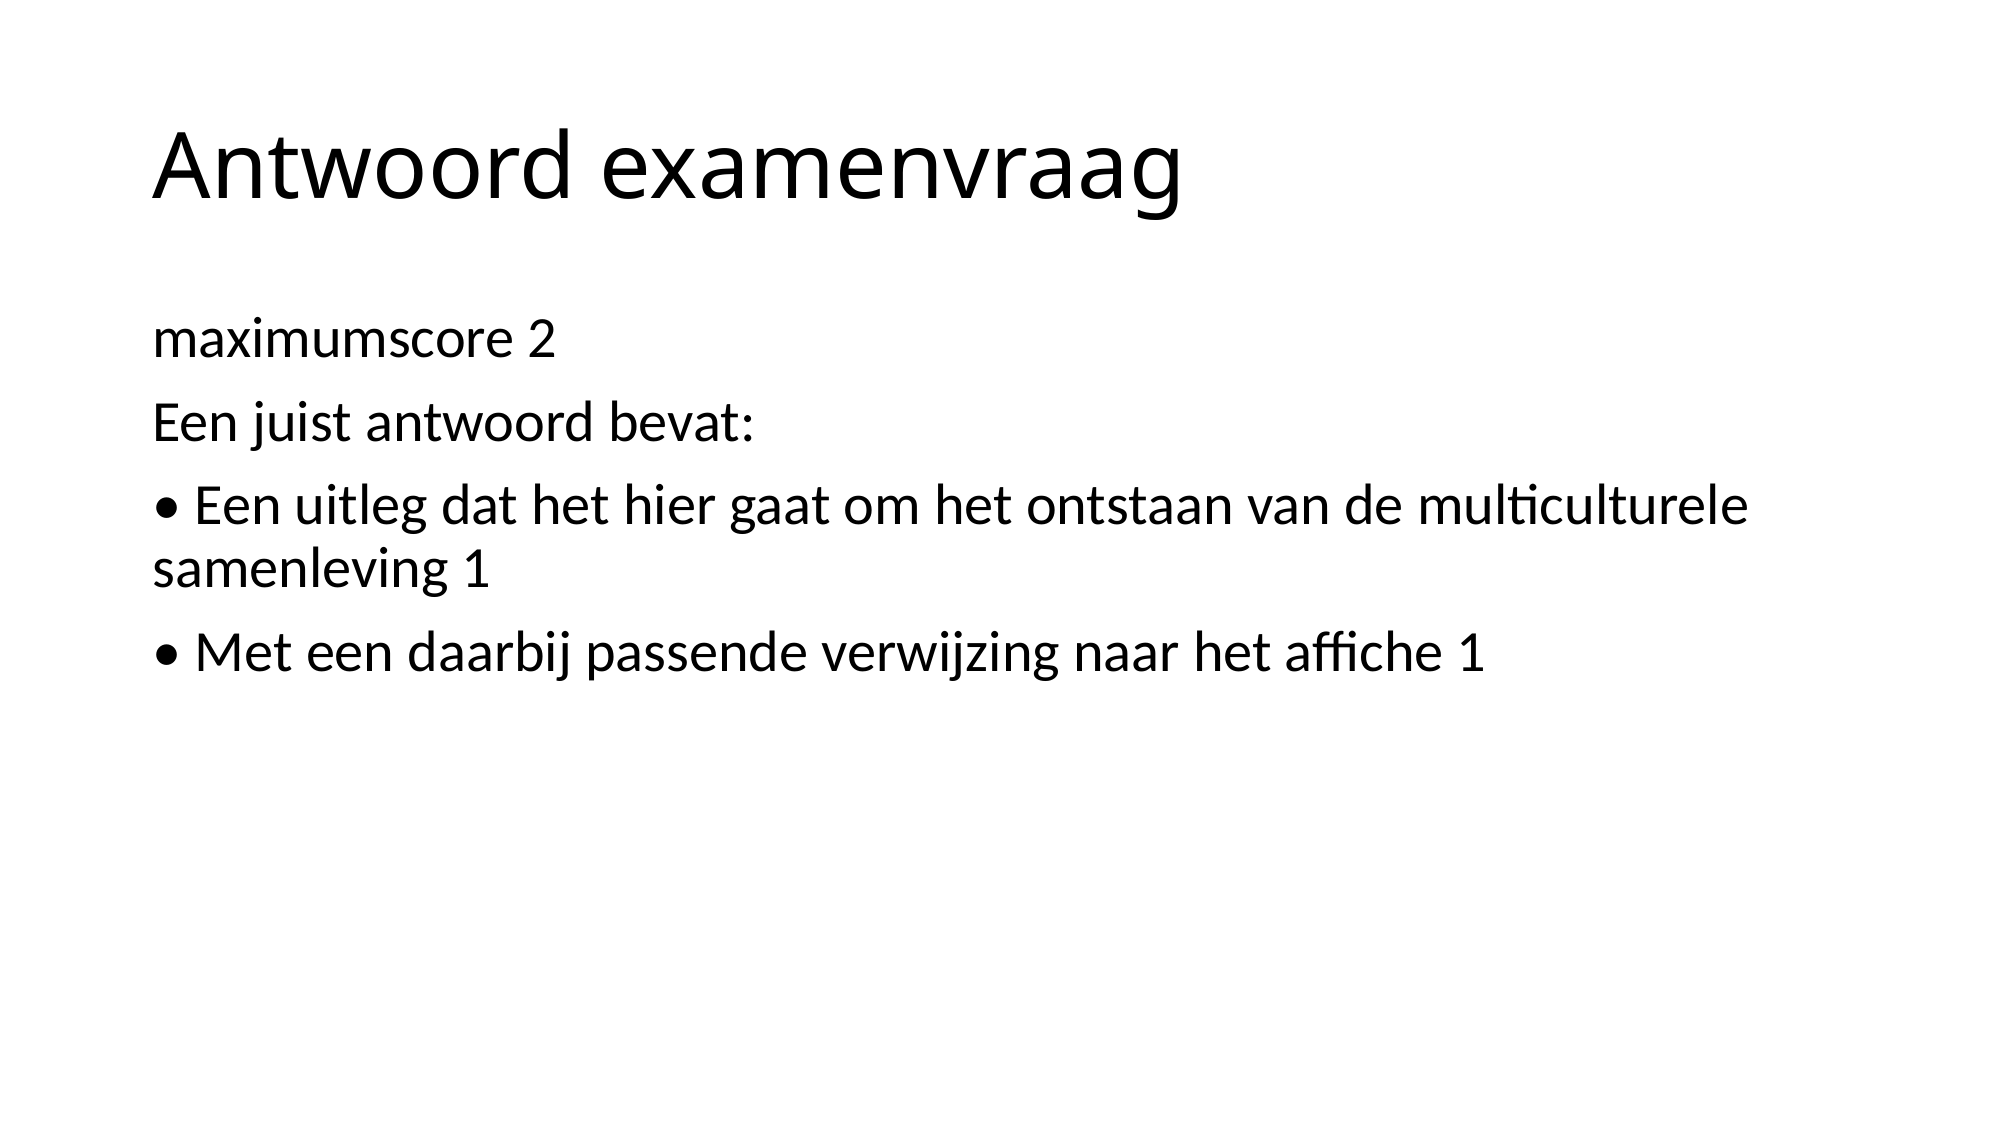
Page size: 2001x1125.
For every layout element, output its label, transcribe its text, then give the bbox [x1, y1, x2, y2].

title Antwoord examenvraag [137, 59, 1863, 278]
list maximumscore 2 Een juist antwoord bevat: • Een uitleg dat het hier gaat om het ontstaan van de multiculturele samenleving 1 • Met een daarbij passende verwijzing naar het affiche 1 [137, 299, 1863, 1014]
